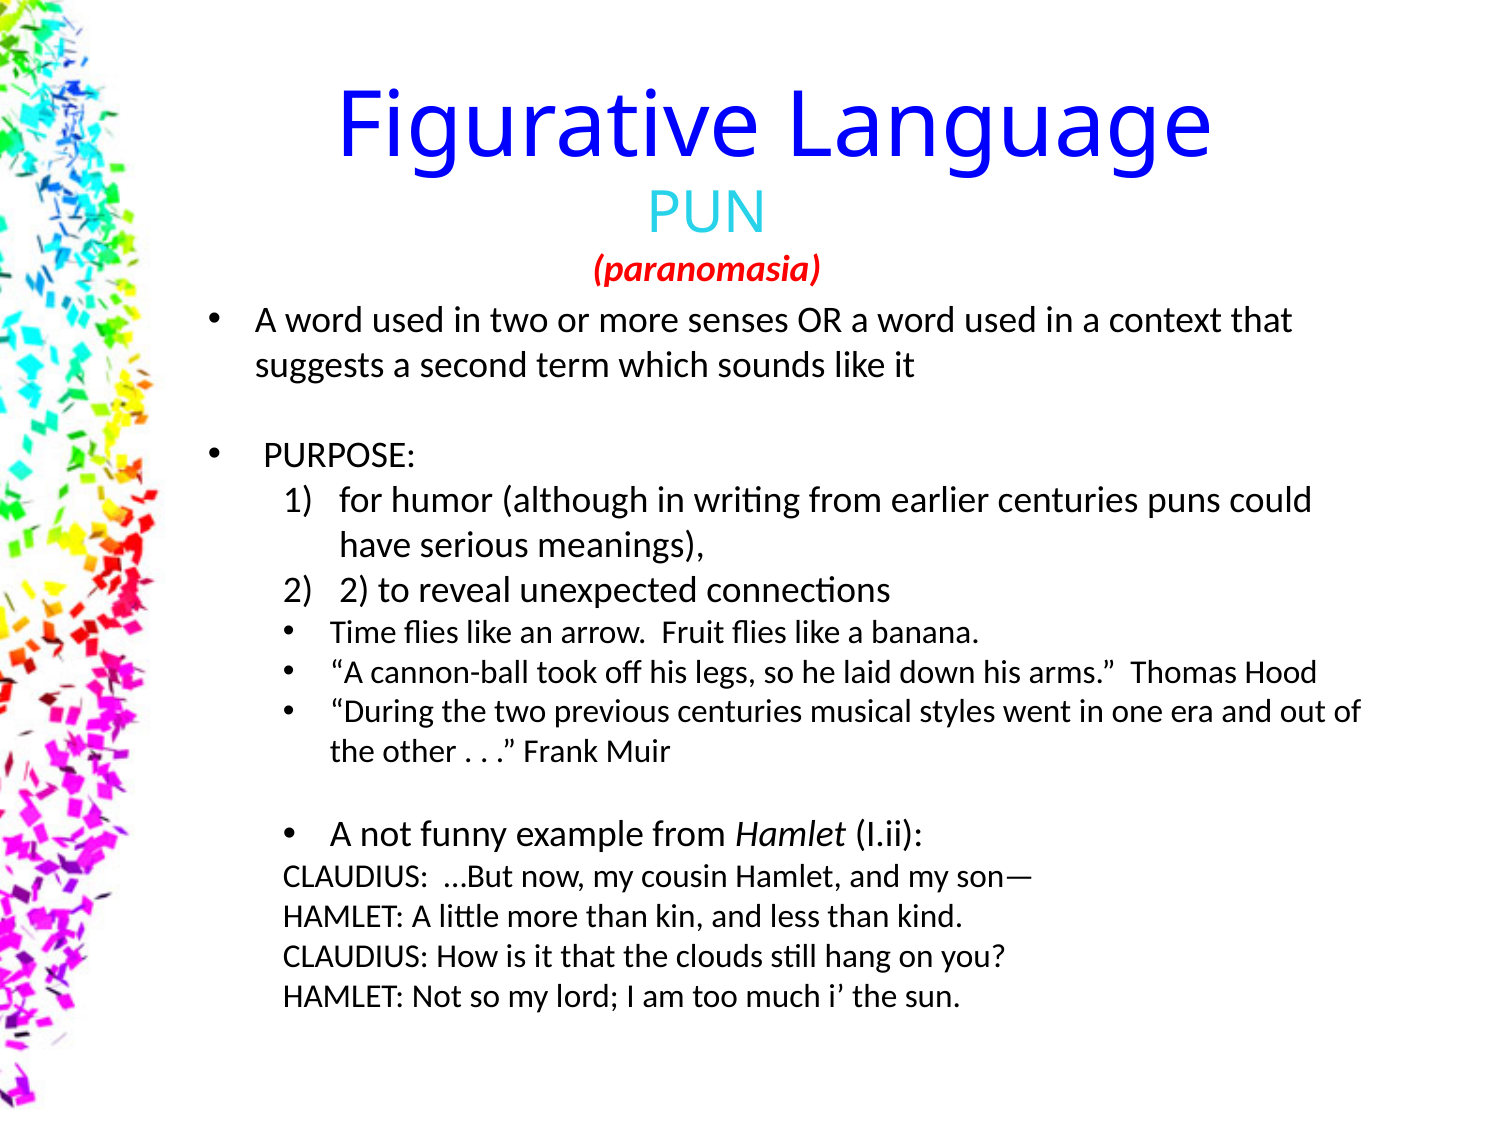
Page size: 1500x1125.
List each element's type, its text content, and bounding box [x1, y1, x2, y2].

picture [0, 0, 1500, 1125]
text_box A word used in two or more senses OR a word used in a context that suggests a second term which sounds like it PURPOSE: for humor (although in writing from earlier centuries puns could have serious meanings), 2) to reveal unexpected connections Time flies like an arrow. Fruit flies like a banana. “A cannon-ball took off his legs, so he laid down his arms.” Thomas Hood “During the two previous centuries musical styles went in one era and out of the other . . .” Frank Muir A not funny example from Hamlet (I.ii): CLAUDIUS: …But now, my cousin Hamlet, and my son— HAMLET: A little more than kin, and less than kind. CLAUDIUS: How is it that the clouds still hang on you? HAMLET: Not so my lord; I am too much i’ the sun. [193, 287, 1406, 1022]
text_box PUN (paranomasia) [577, 166, 837, 287]
text_box Figurative Language [320, 57, 1230, 182]
